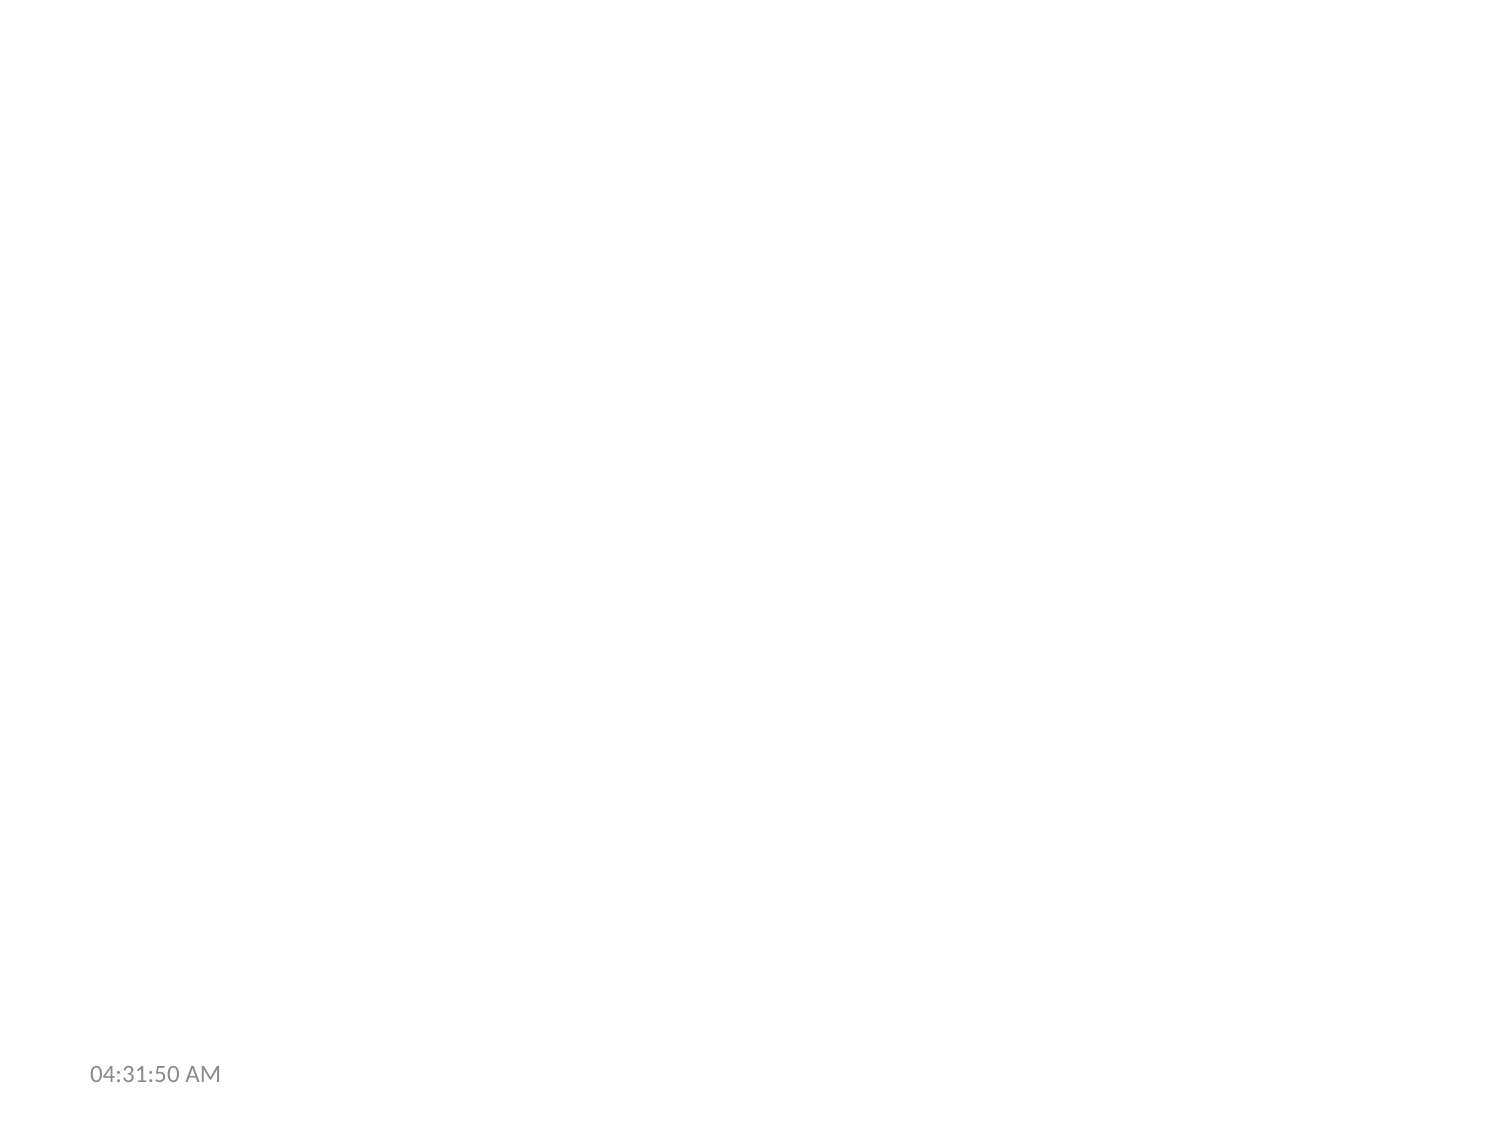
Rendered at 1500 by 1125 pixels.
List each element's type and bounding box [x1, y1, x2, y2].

slide_number [75, 1042, 425, 1103]
